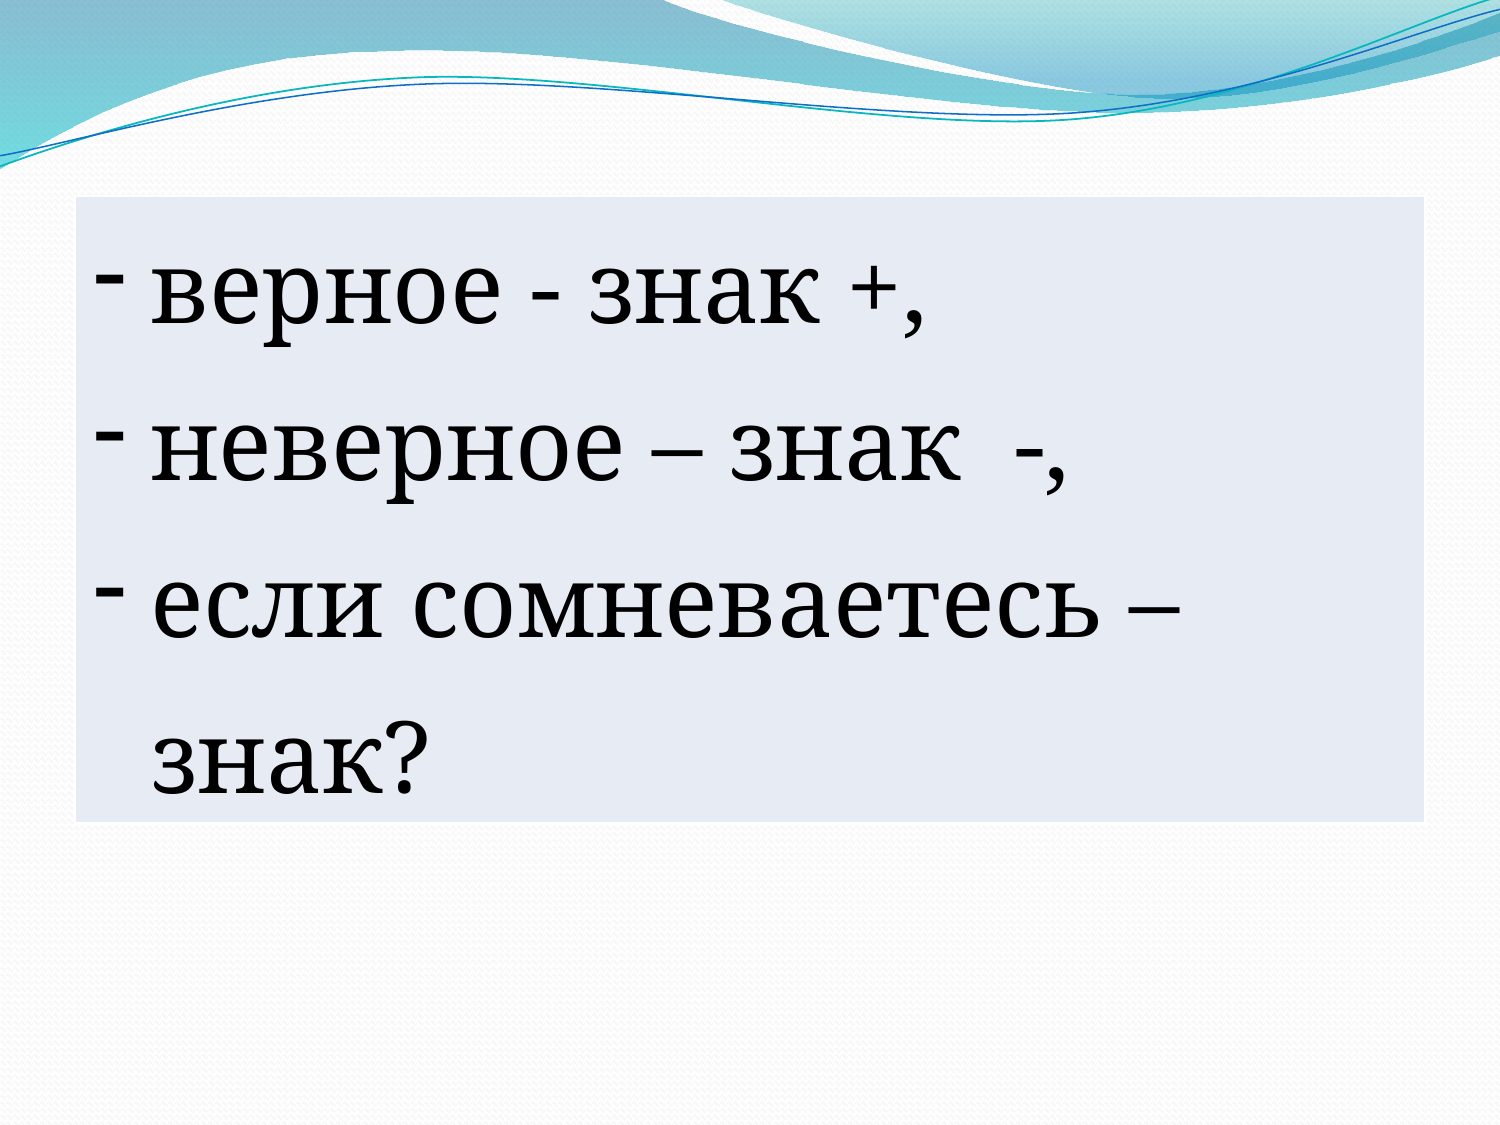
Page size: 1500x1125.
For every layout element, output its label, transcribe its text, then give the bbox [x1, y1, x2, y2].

table_header верное - знак +, неверное – знак -, если сомневаетесь – знак? [76, 197, 1424, 822]
